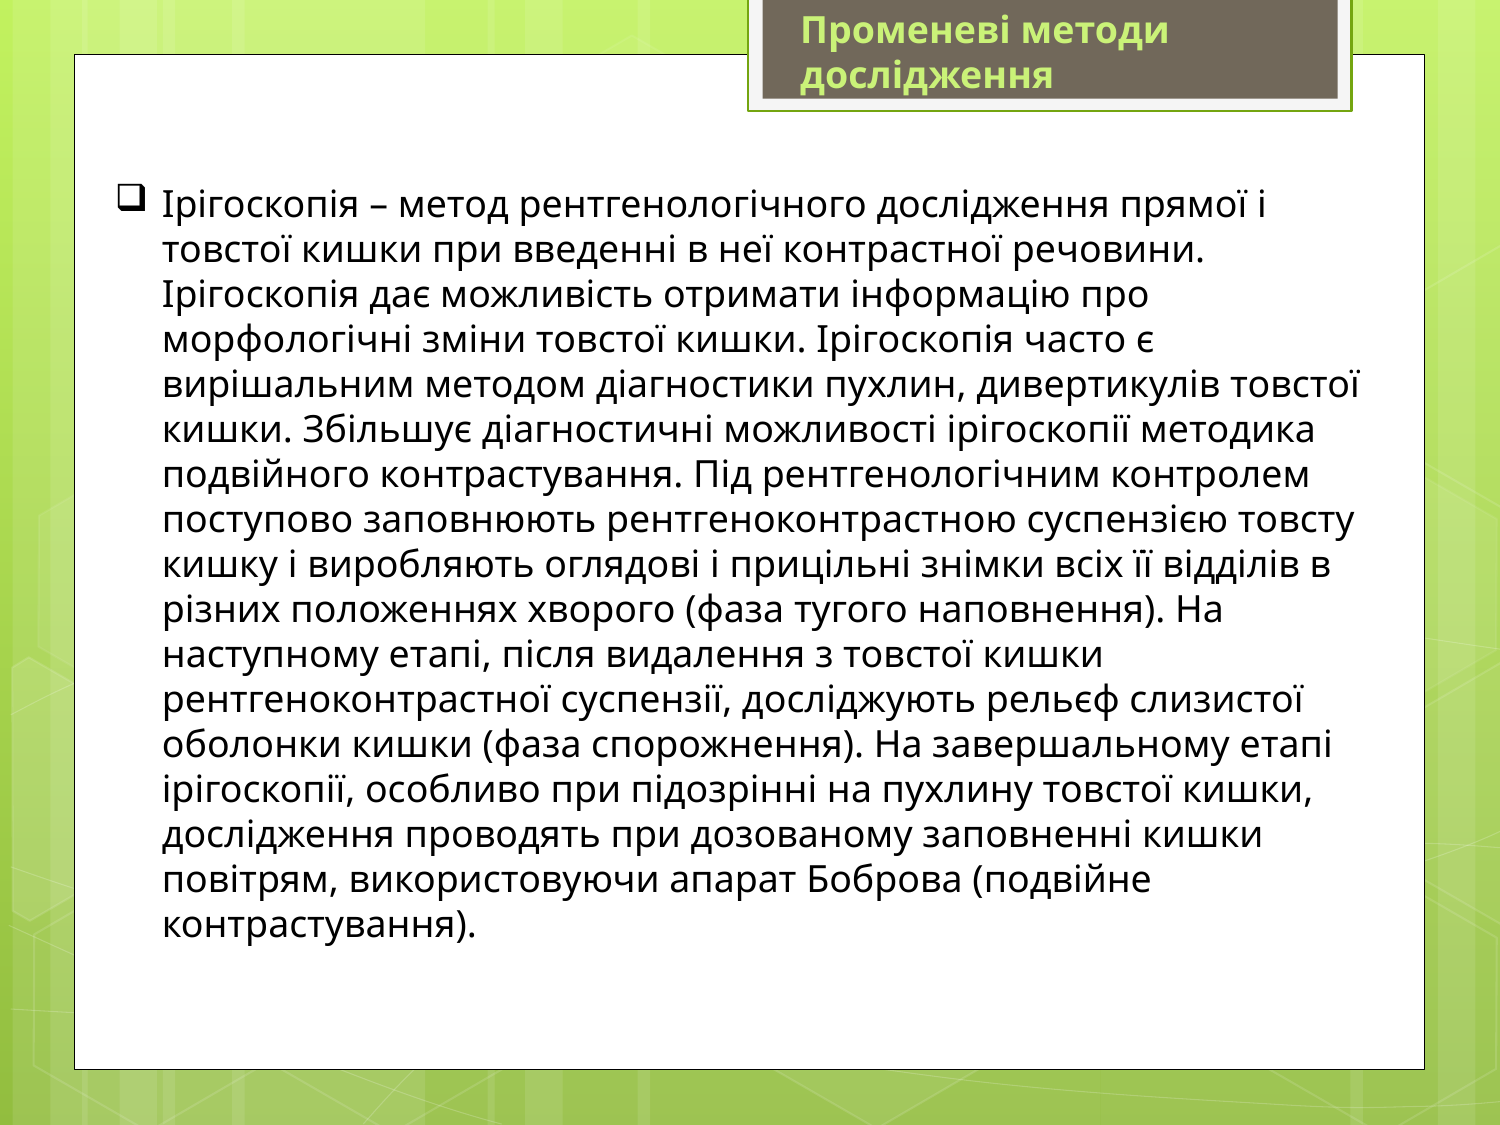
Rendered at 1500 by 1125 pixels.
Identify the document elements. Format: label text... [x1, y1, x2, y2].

text_box Променеві методи дослідження [785, 0, 1193, 104]
text_box Ірігоскопія – метод рентгенологічного дослідження прямої і товстої кишки при введенні в неї контрастної речовини. Ірігоскопія дає можливість отримати інформацію про морфологічні зміни товстої кишки. Ірігоскопія часто є вирішальним методом діагностики пухлин, дивертикулів товстої кишки. Збільшує діагностичні можливості ірігоскопії методика подвійного контрастування. Під рентгенологічним контролем поступово заповнюють рентгеноконтрастною суспензією товсту кишку і виробляють оглядові і прицільні знімки всіх її відділів в різних положеннях хворого (фаза тугого наповнення). На наступному етапі, після видалення з товстої кишки рентгеноконтрастної суспензії, досліджують рельєф слизистої оболонки кишки (фаза спорожнення). На завершальному етапі ірігоскопії, особливо при підозрінні на пухлину товстої кишки, дослідження проводять при дозованому заповненні кишки повітрям, використовуючи апарат Боброва (подвійне контрастування). [100, 172, 1400, 953]
